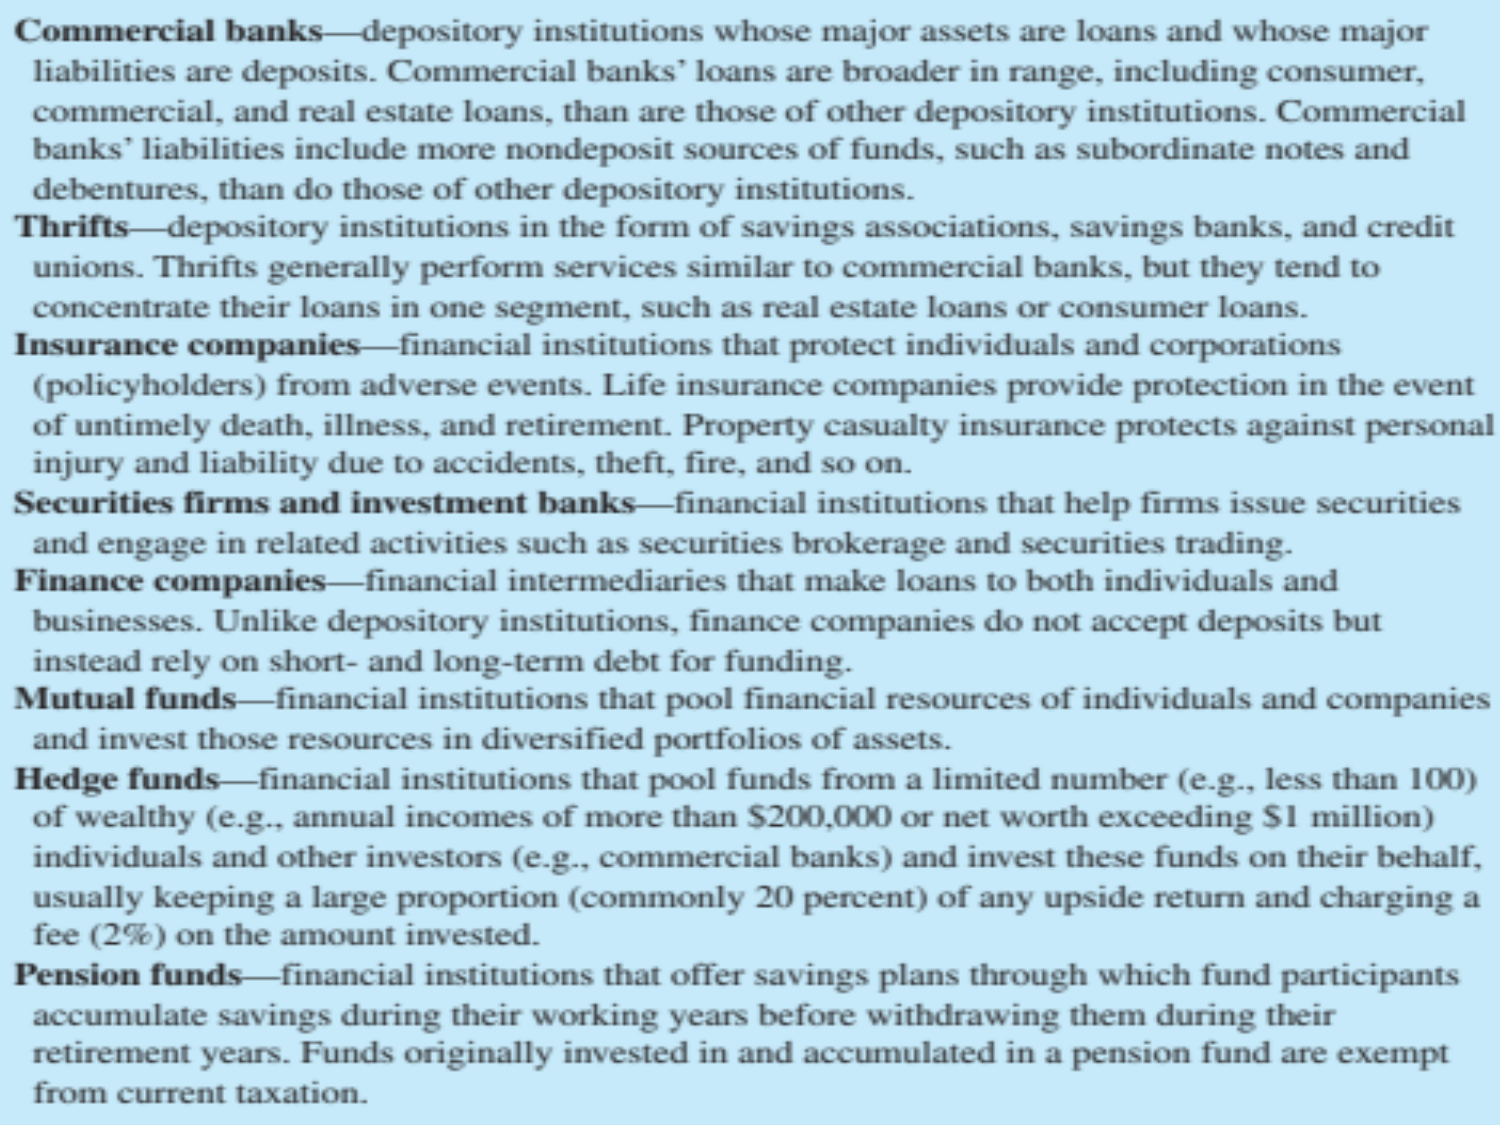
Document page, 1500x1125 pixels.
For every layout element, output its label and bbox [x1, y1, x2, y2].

list [0, 0, 1500, 1125]
